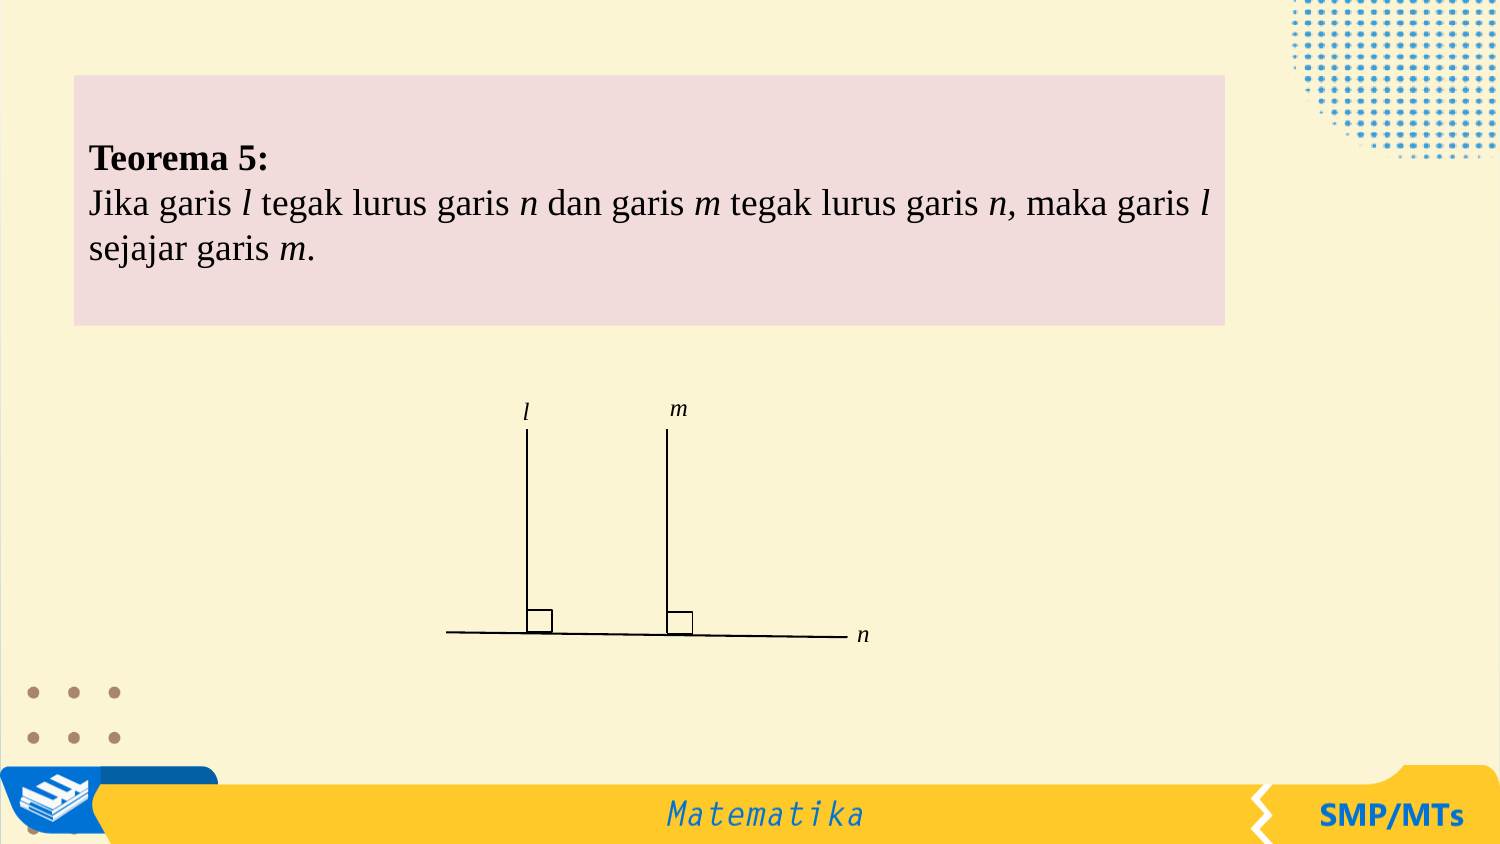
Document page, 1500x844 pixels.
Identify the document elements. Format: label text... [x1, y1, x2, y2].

picture [0, 0, 1500, 844]
text_box Teorema 5: Jika garis l tegak lurus garis n dan garis m tegak lurus garis n, maka garis l sejajar garis m. [72, 73, 1227, 328]
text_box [324, 384, 886, 714]
